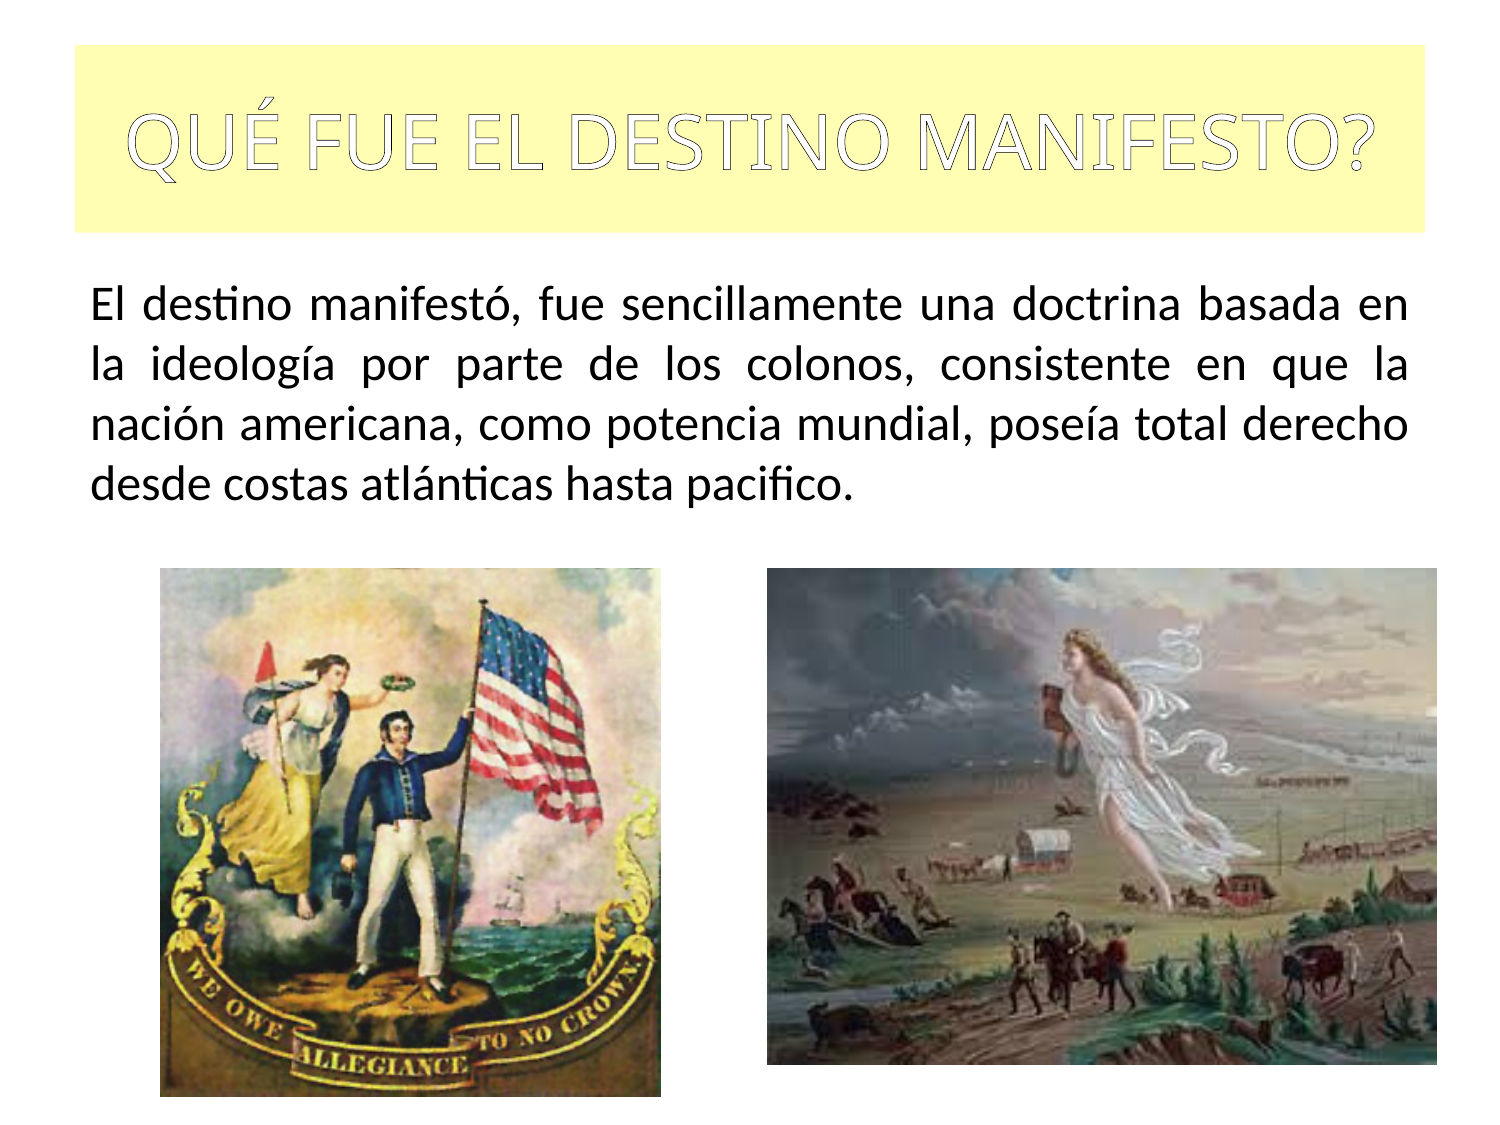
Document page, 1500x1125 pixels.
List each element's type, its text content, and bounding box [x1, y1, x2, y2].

list El destino manifestó, fue sencillamente una doctrina basada en la ideología por parte de los colonos, consistente en que la nación americana, como potencia mundial, poseía total derecho desde costas atlánticas hasta pacifico. [75, 262, 1425, 1005]
title QUÉ FUE EL DESTINO MANIFESTO? [75, 45, 1425, 233]
picture [767, 567, 1438, 1066]
picture [160, 567, 662, 1097]
